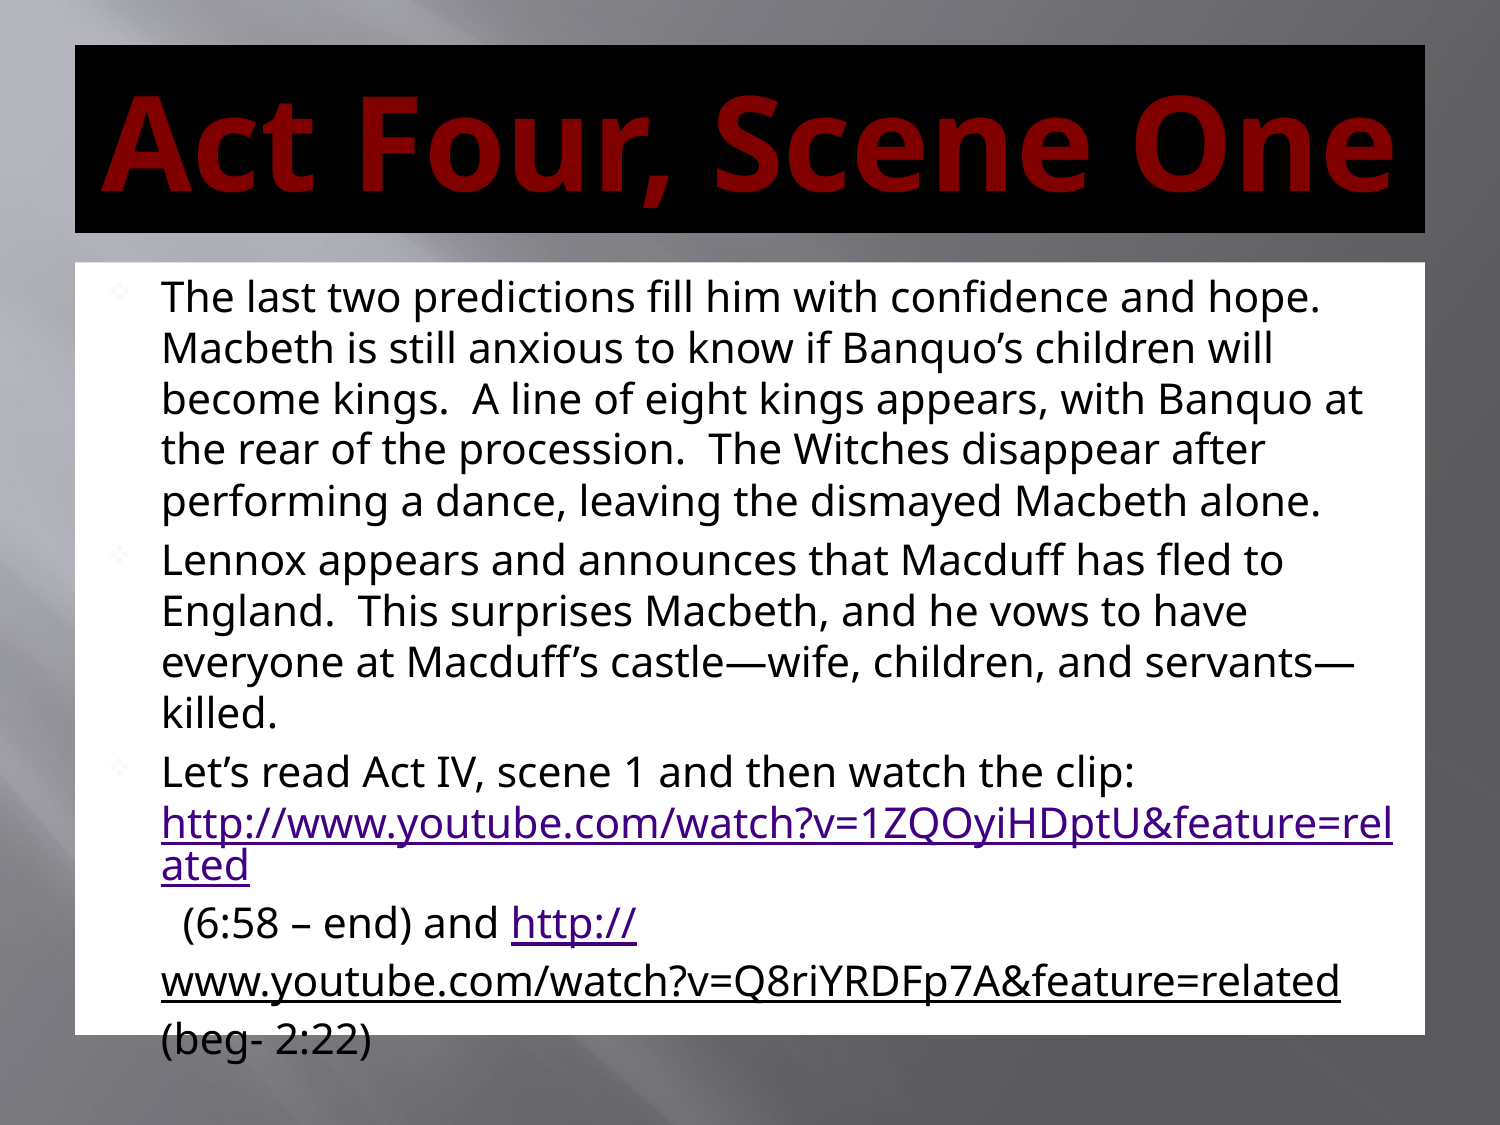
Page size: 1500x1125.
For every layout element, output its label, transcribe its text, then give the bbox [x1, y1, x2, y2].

list The last two predictions fill him with confidence and hope. Macbeth is still anxious to know if Banquo’s children will become kings. A line of eight kings appears, with Banquo at the rear of the procession. The Witches disappear after performing a dance, leaving the dismayed Macbeth alone. Lennox appears and announces that Macduff has fled to England. This surprises Macbeth, and he vows to have everyone at Macduff’s castle—wife, children, and servants—killed. Let’s read Act IV, scene 1 and then watch the clip: http://www.youtube.com/watch?v=1ZQOyiHDptU&feature=related (6:58 – end) and http://www.youtube.com/watch?v=Q8riYRDFp7A&feature=related (beg- 2:22) [75, 262, 1425, 1035]
title Act Four, Scene One [75, 45, 1425, 233]
